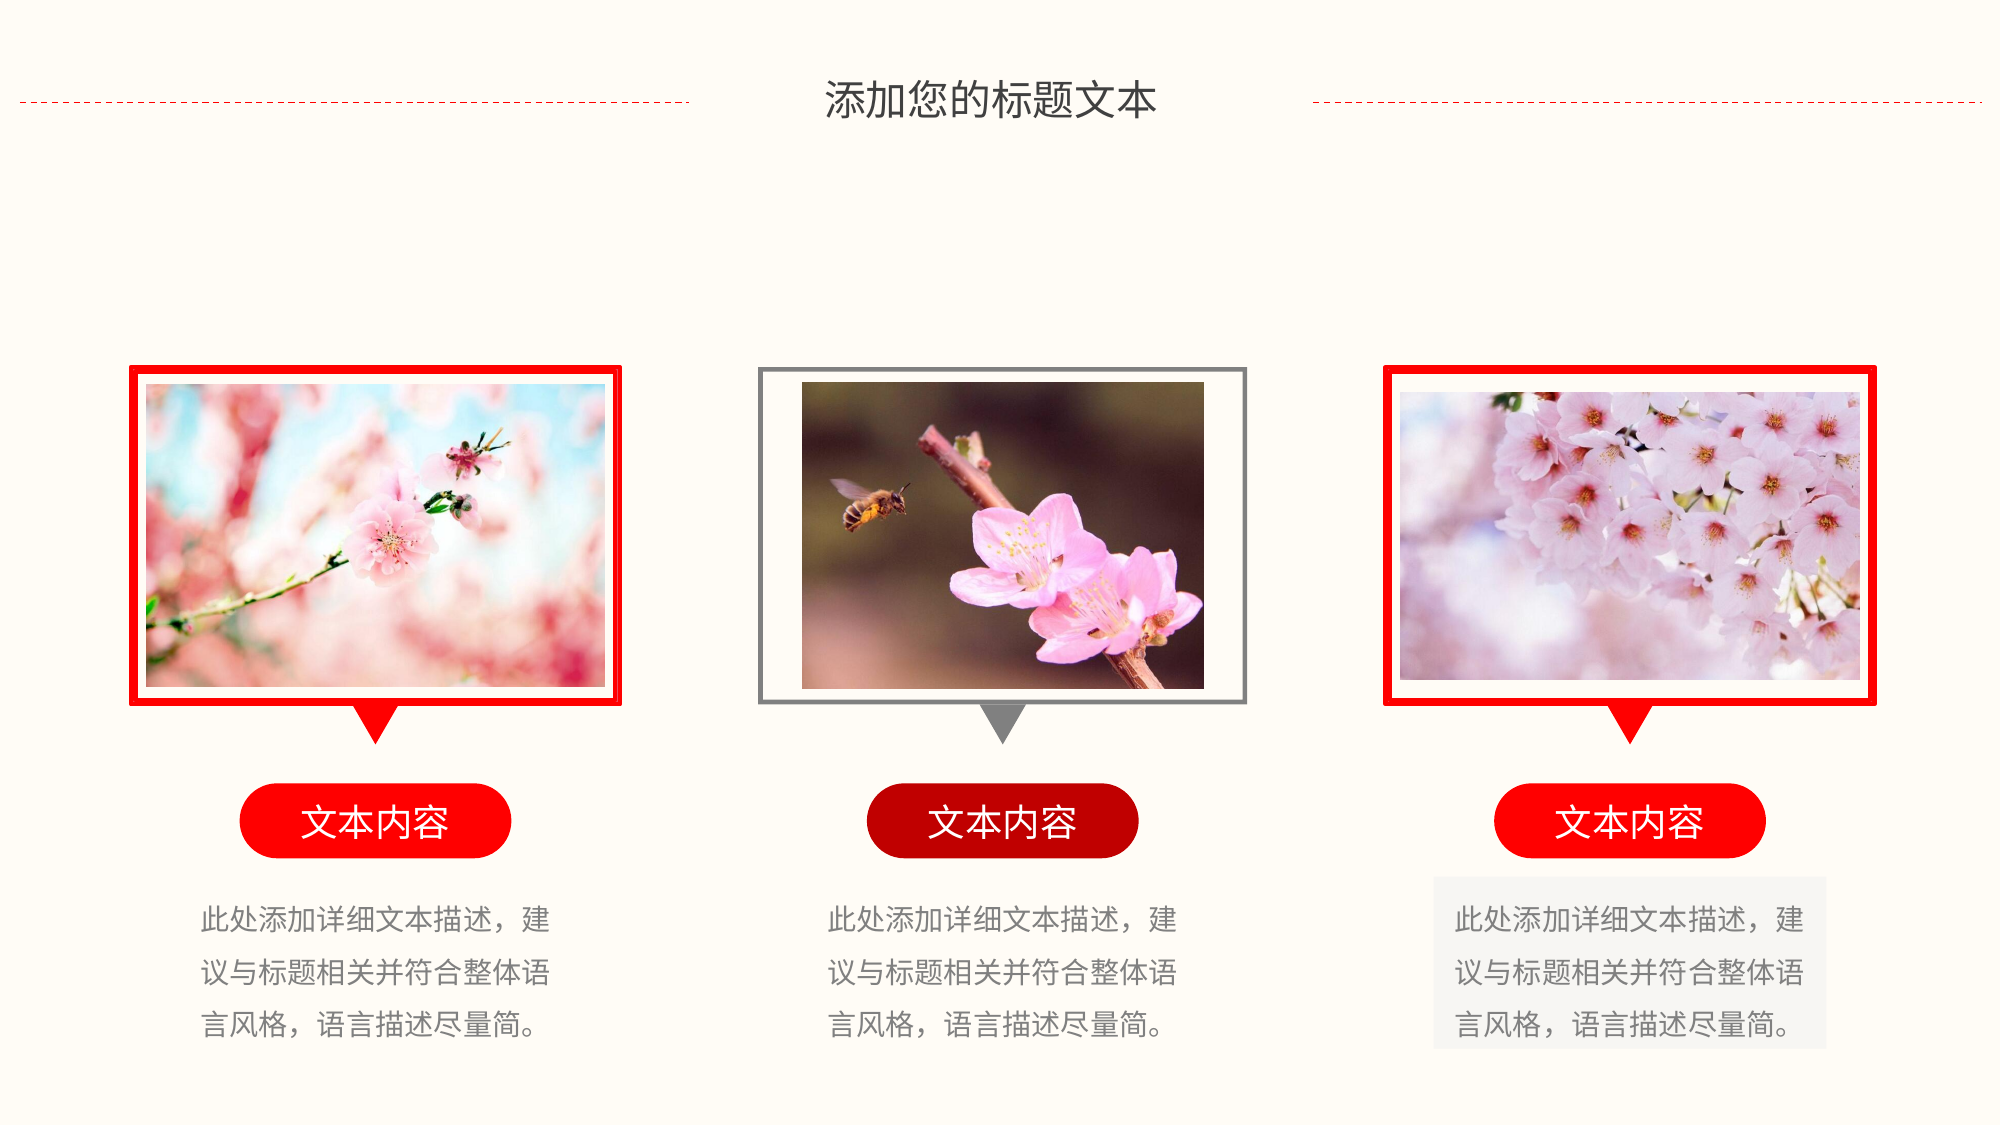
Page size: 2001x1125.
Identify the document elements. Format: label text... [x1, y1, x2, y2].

text_box 添加您的标题文本 [767, 66, 1215, 132]
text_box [1433, 783, 1827, 1052]
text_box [757, 366, 1248, 745]
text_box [806, 783, 1200, 1052]
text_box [178, 783, 573, 1052]
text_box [1385, 366, 1875, 745]
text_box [130, 366, 621, 745]
